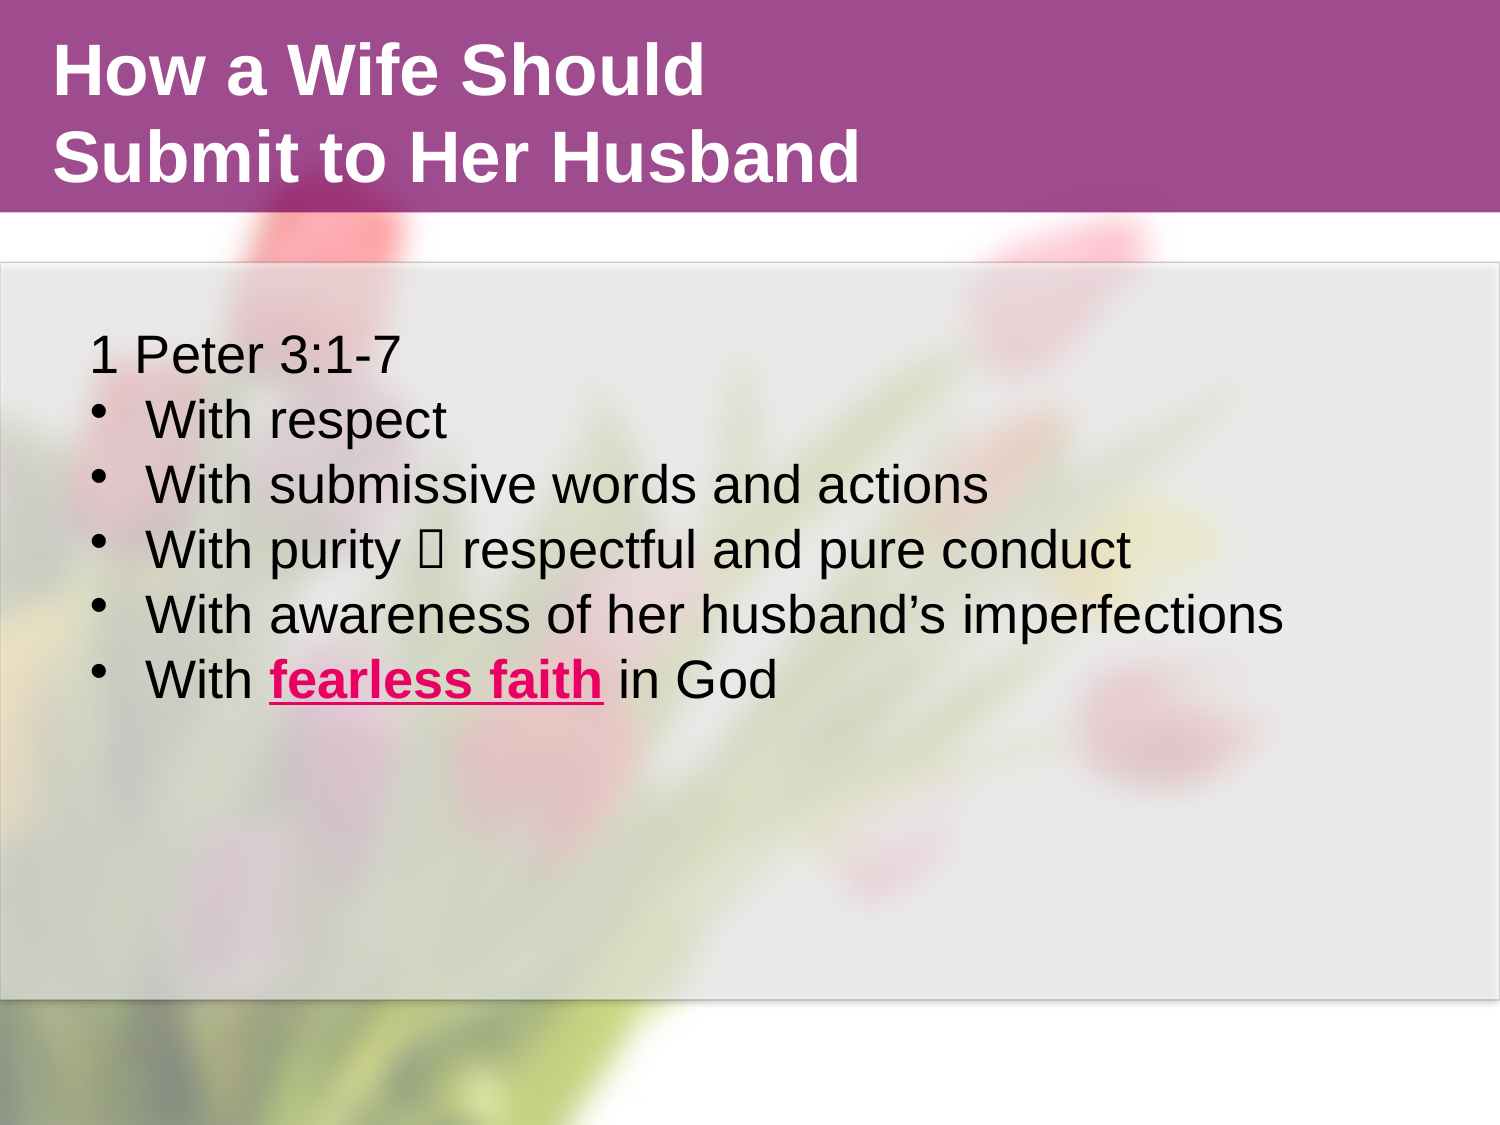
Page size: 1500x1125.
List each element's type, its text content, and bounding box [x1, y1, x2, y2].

picture [0, 213, 1500, 262]
text_box [0, 262, 1500, 1001]
text_box 1 Peter 3:1-7 With respect With submissive words and actions With purity With awareness of her husband’s imperfections With fearless faith in God [75, 312, 1400, 717]
picture [0, 1001, 1500, 1125]
text_box  respectful and pure conduct [399, 506, 1275, 587]
text_box How a Wife Should Submit to Her Husband [0, 0, 1500, 213]
